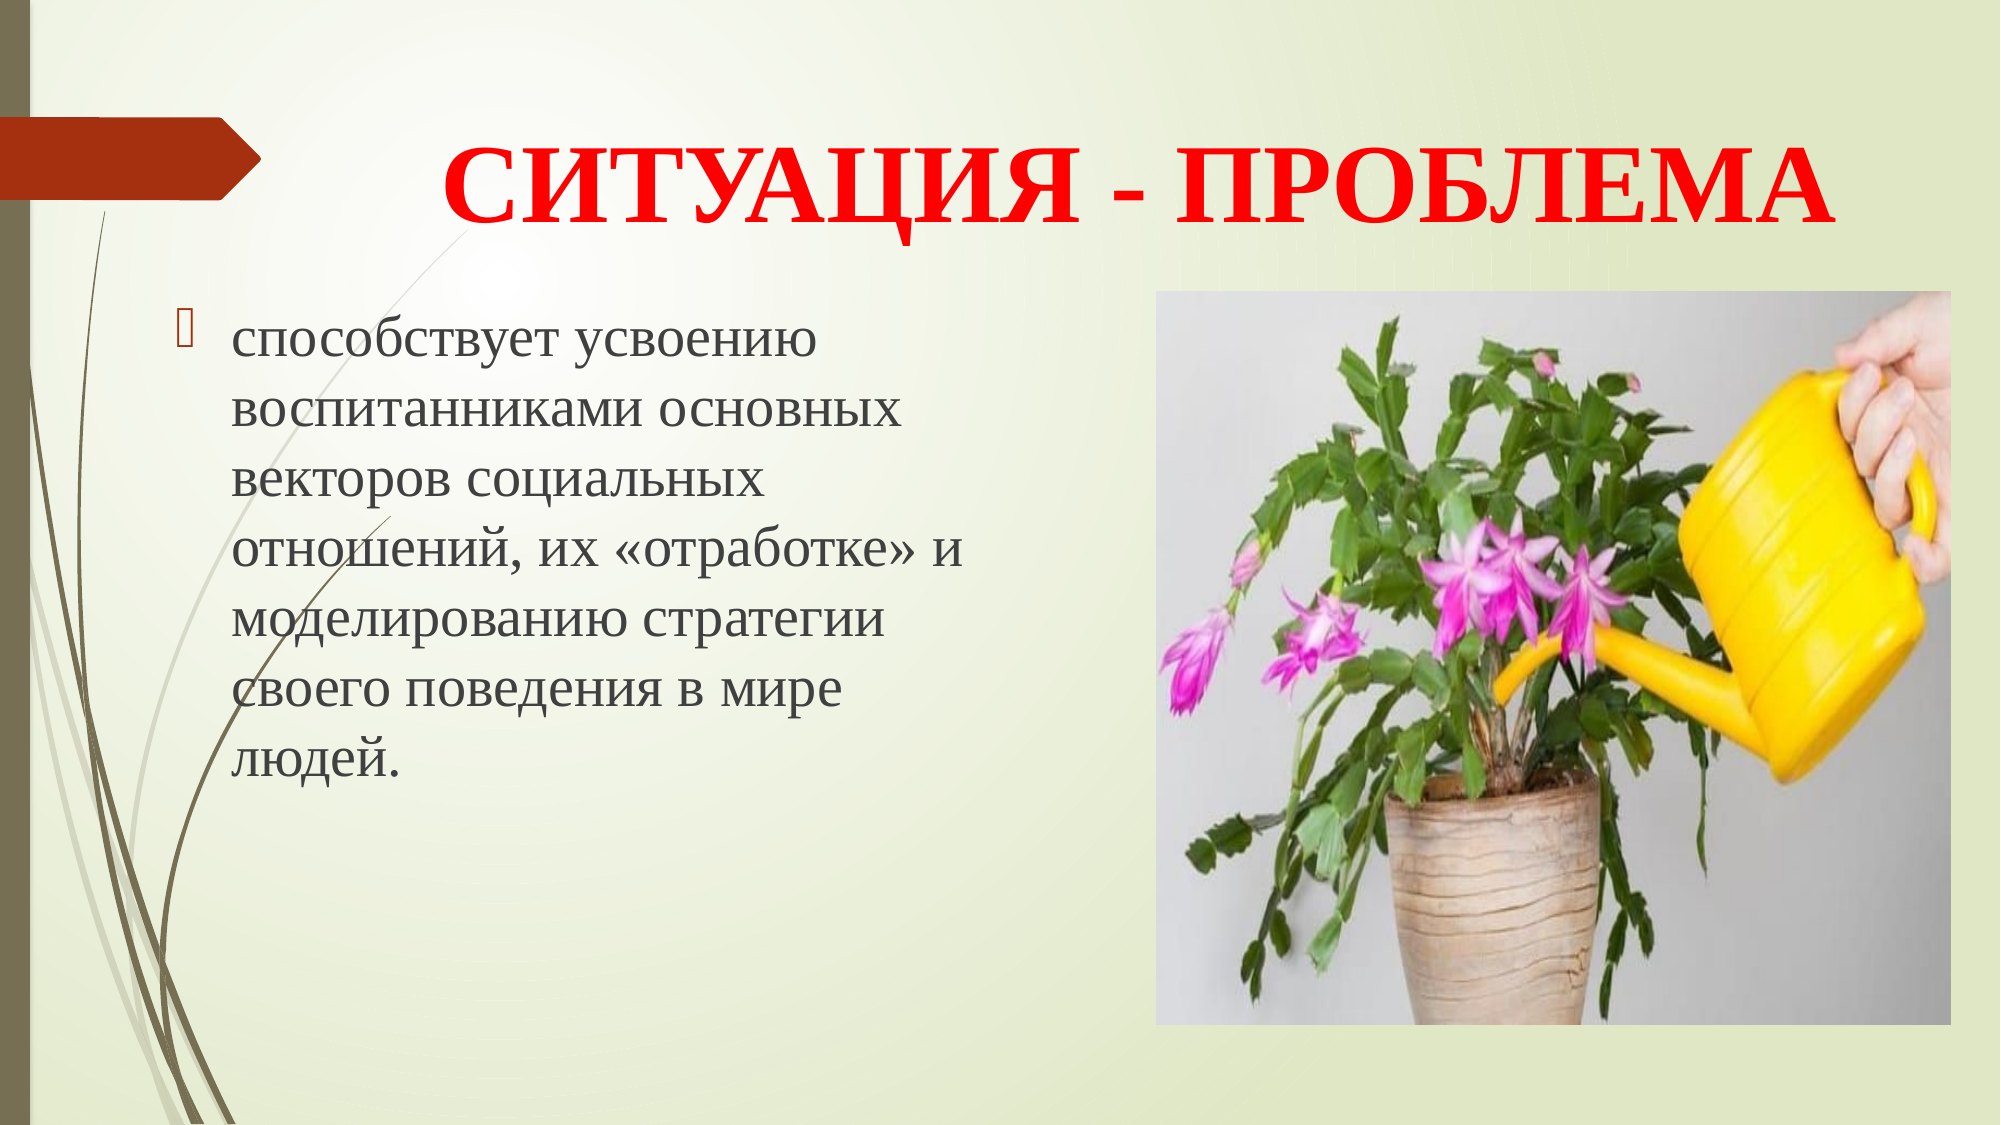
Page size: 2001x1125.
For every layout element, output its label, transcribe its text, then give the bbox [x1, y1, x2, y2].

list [1155, 290, 1951, 1025]
title СИТУАЦИЯ - ПРОБЛЕМА [425, 102, 1888, 313]
list способствует усвоению воспитанниками основных векторов социальных отношений, их «отработке» и моделированию стратегии своего поведения в мире людей. [160, 291, 1019, 984]
